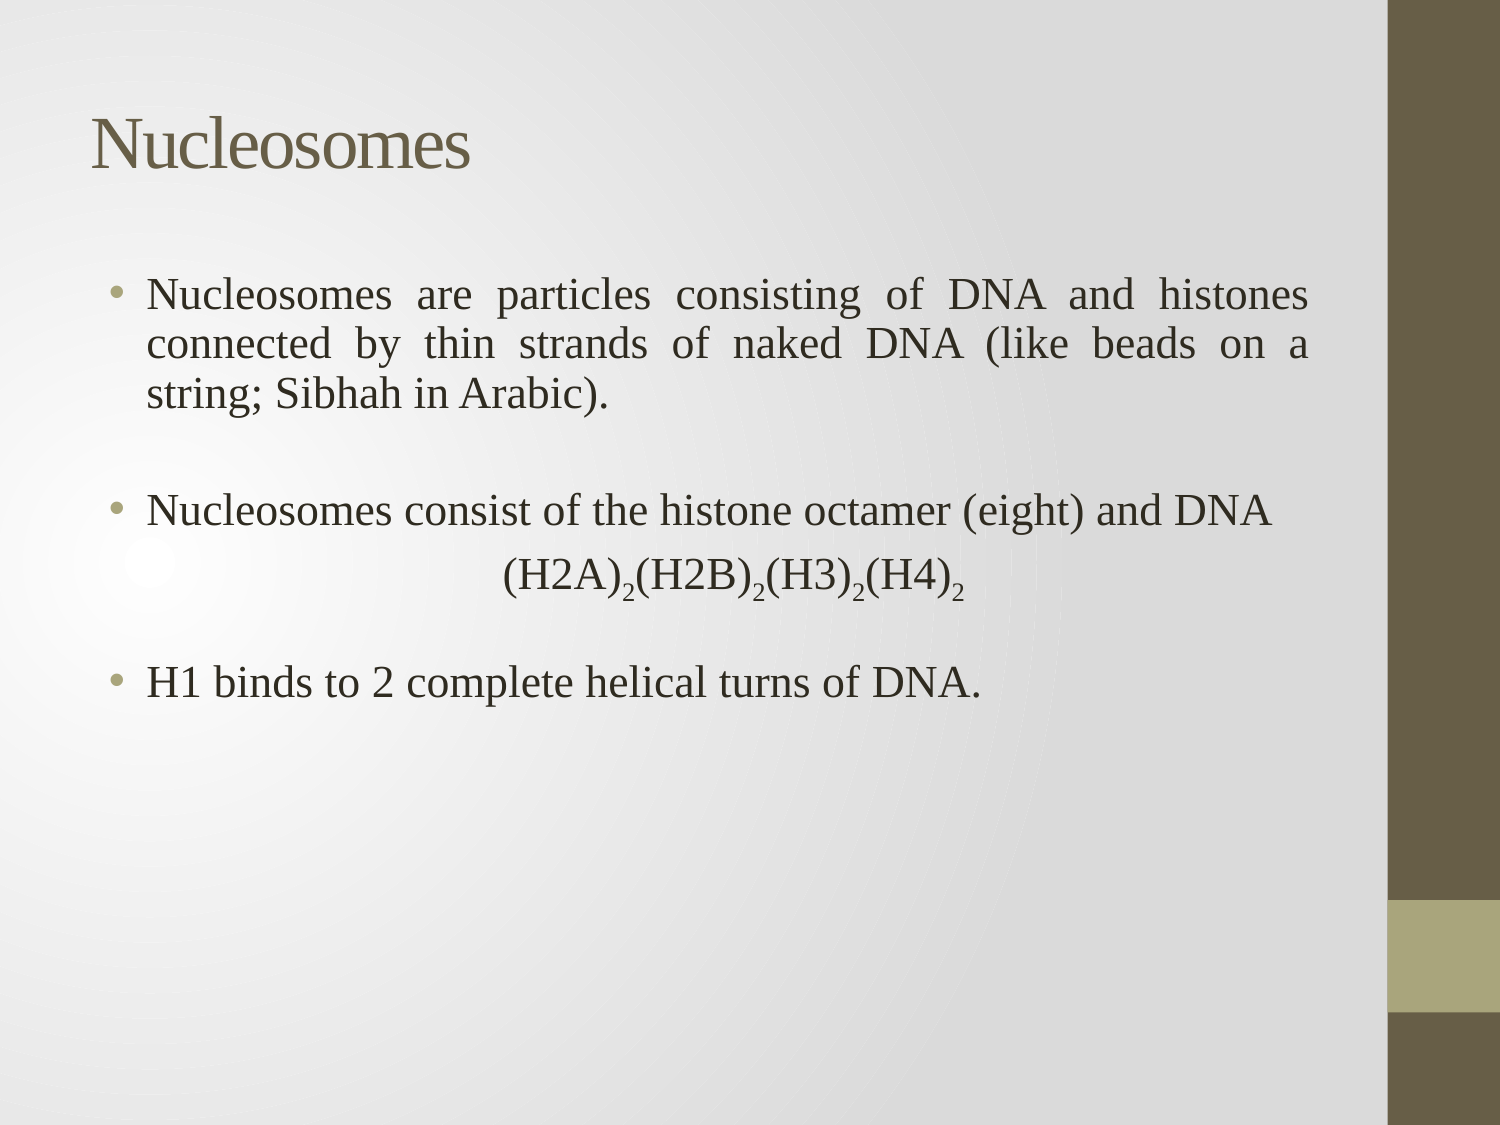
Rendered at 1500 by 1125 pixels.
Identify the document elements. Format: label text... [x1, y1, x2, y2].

title Nucleosomes [75, 45, 1325, 233]
list Nucleosomes are particles consisting of DNA and histones connected by thin strands of naked DNA (like beads on a string; Sibhah in Arabic). Nucleosomes consist of the histone octamer (eight) and DNA (H2A)2(H2B)2(H3)2(H4)2 H1 binds to 2 complete helical turns of DNA. [75, 262, 1325, 1050]
